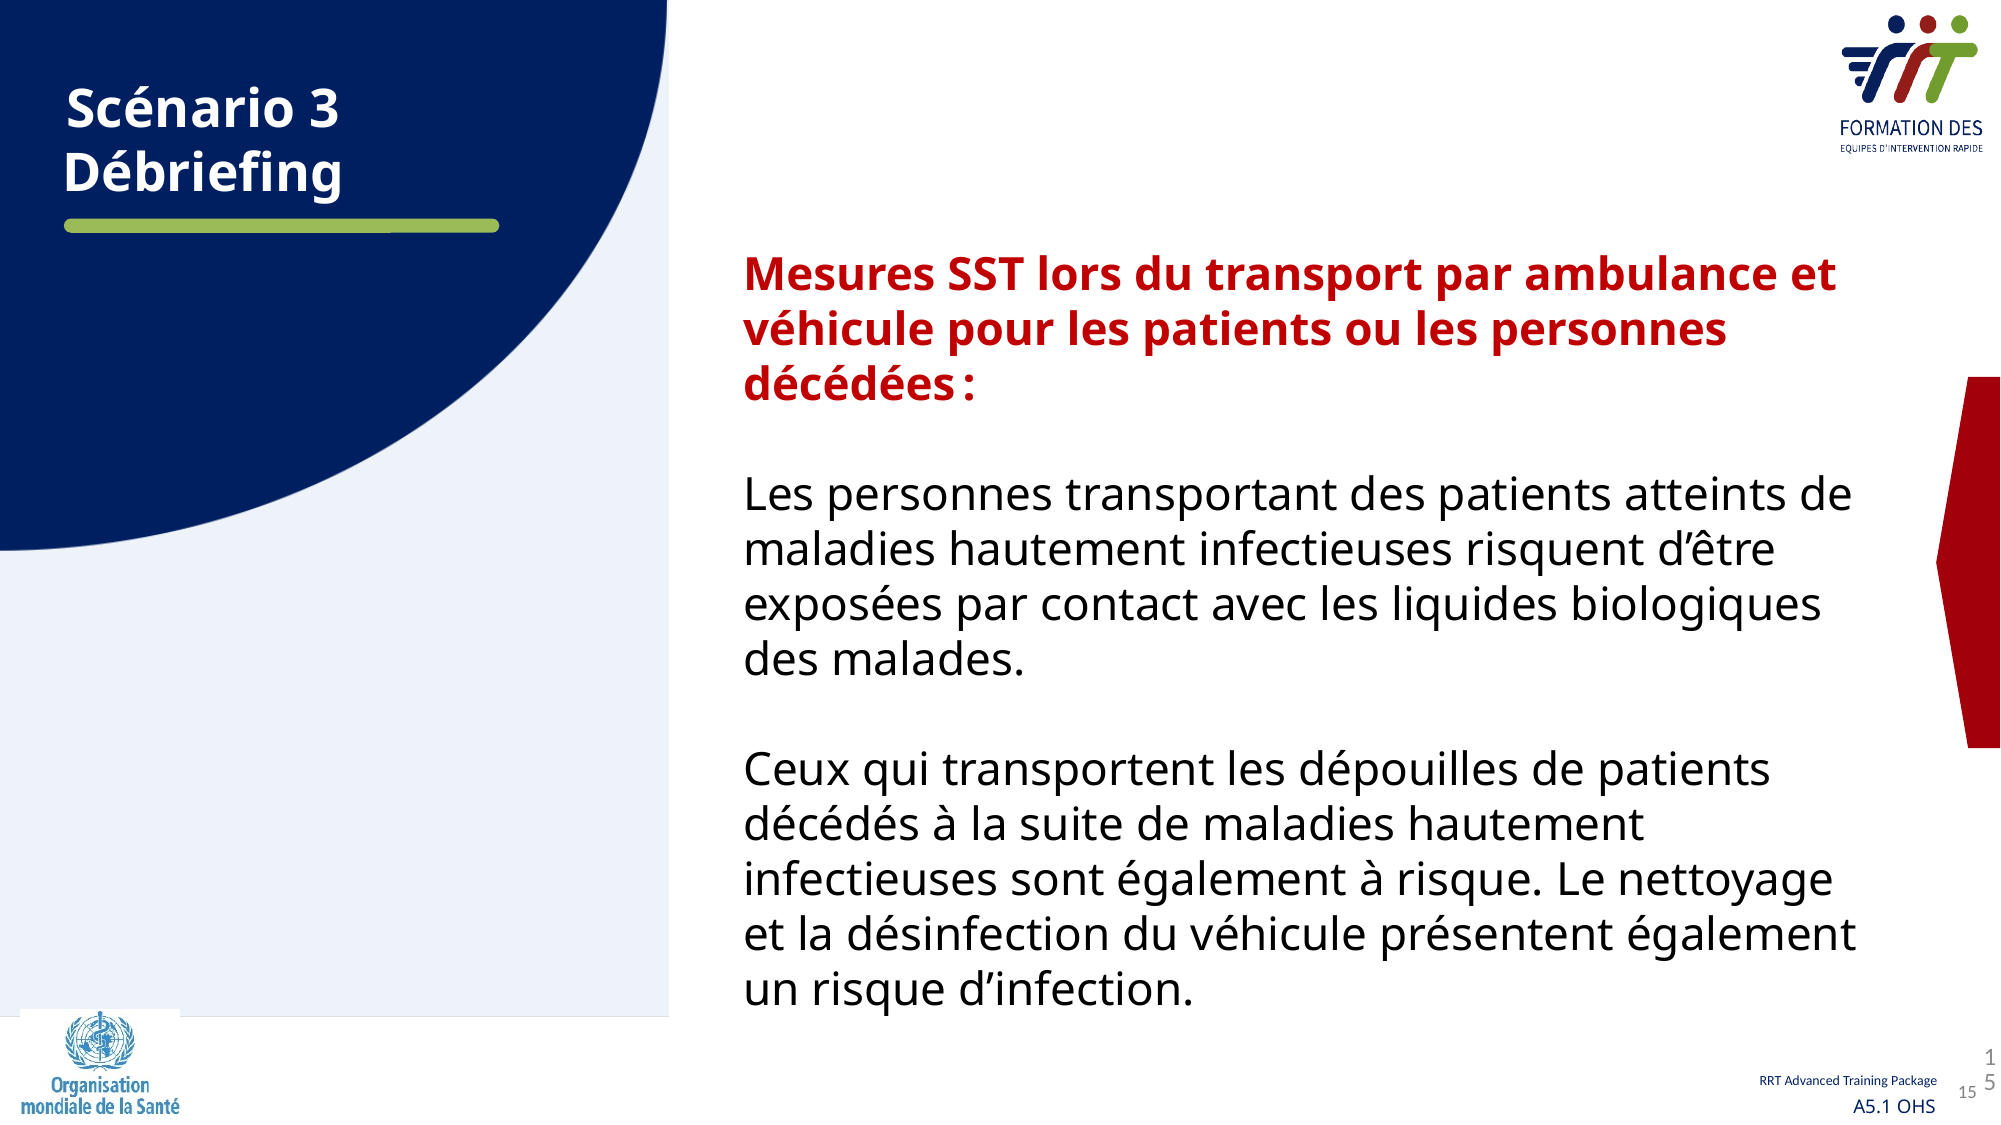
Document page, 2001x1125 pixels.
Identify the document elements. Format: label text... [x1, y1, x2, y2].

text_box Mesures SST lors du transport par ambulance et véhicule pour les patients ou les personnes décédées : Les personnes transportant des patients atteints de maladies hautement infectieuses risquent d’être exposées par contact avec les liquides biologiques des malades. Ceux qui transportent les dépouilles de patients décédés à la suite de maladies hautement infectieuses sont également à risque. Le nettoyage et la désinfection du véhicule présentent également un risque d’infection. [737, 237, 1878, 1077]
picture [1840, 14, 1983, 154]
title Scénario 3 Débriefing [2, 68, 405, 209]
slide_number 15 [1968, 1038, 2000, 1073]
picture [0, 0, 669, 1115]
